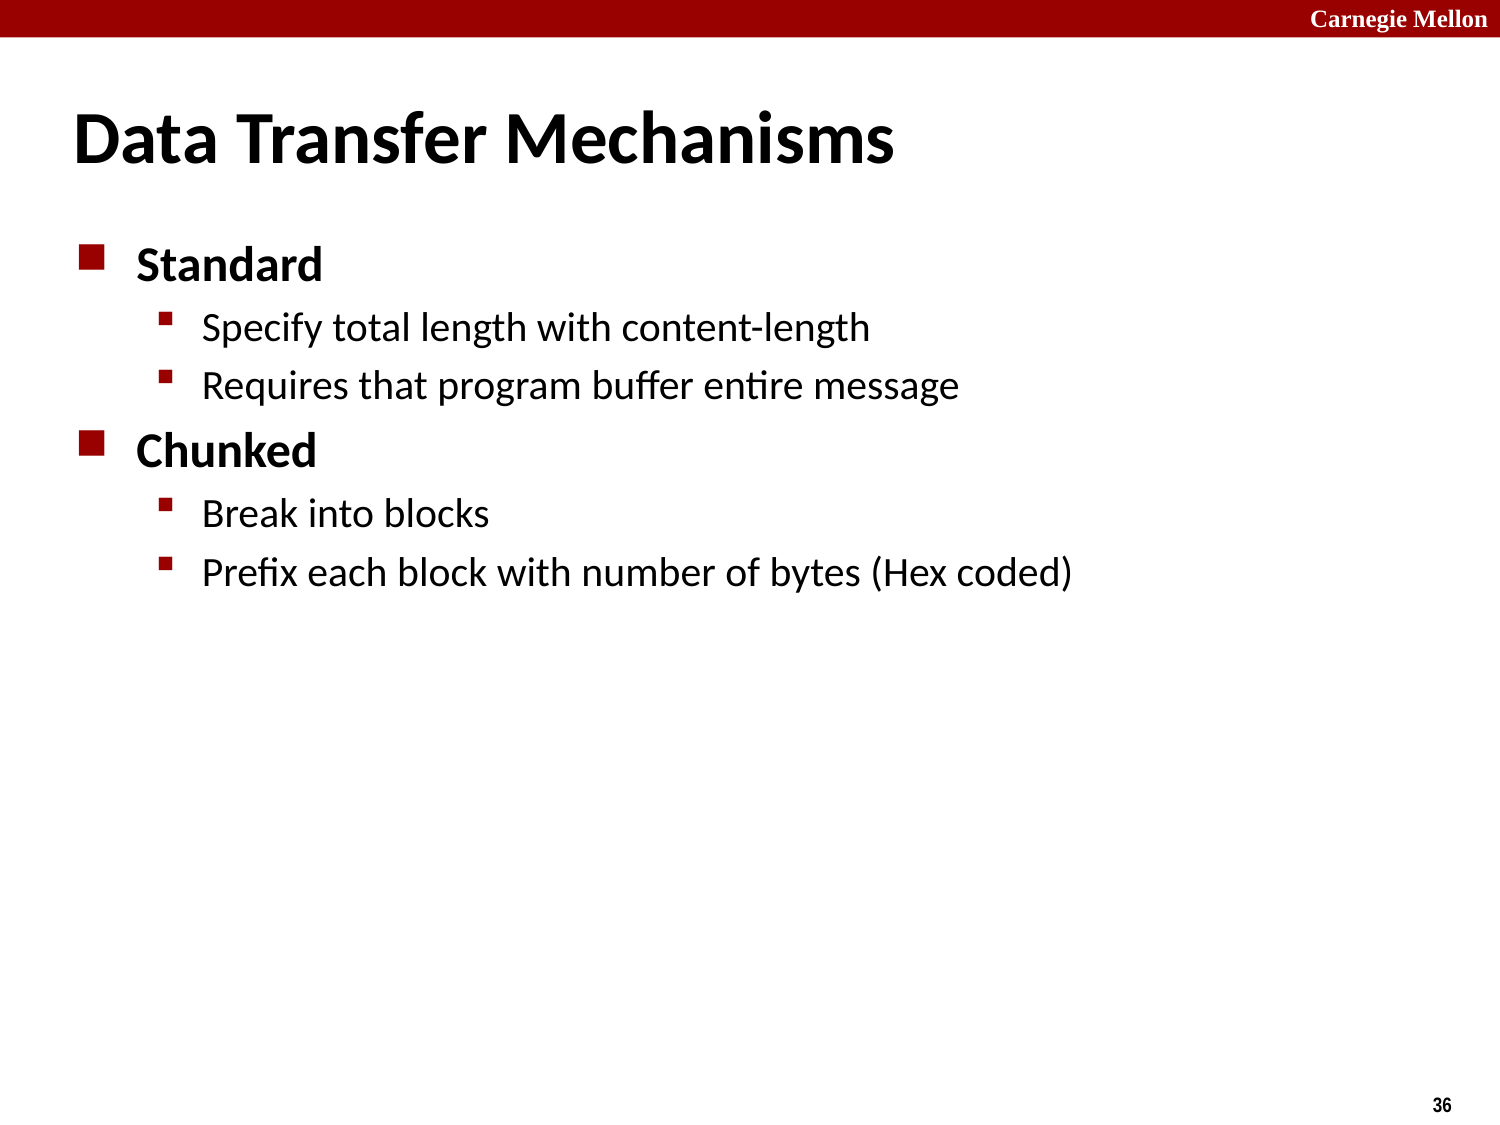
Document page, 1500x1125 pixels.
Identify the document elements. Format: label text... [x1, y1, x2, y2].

list Standard Specify total length with content-length Requires that program buffer entire message Chunked Break into blocks Prefix each block with number of bytes (Hex coded) [64, 223, 1361, 1040]
title Data Transfer Mechanisms [58, 71, 1305, 197]
